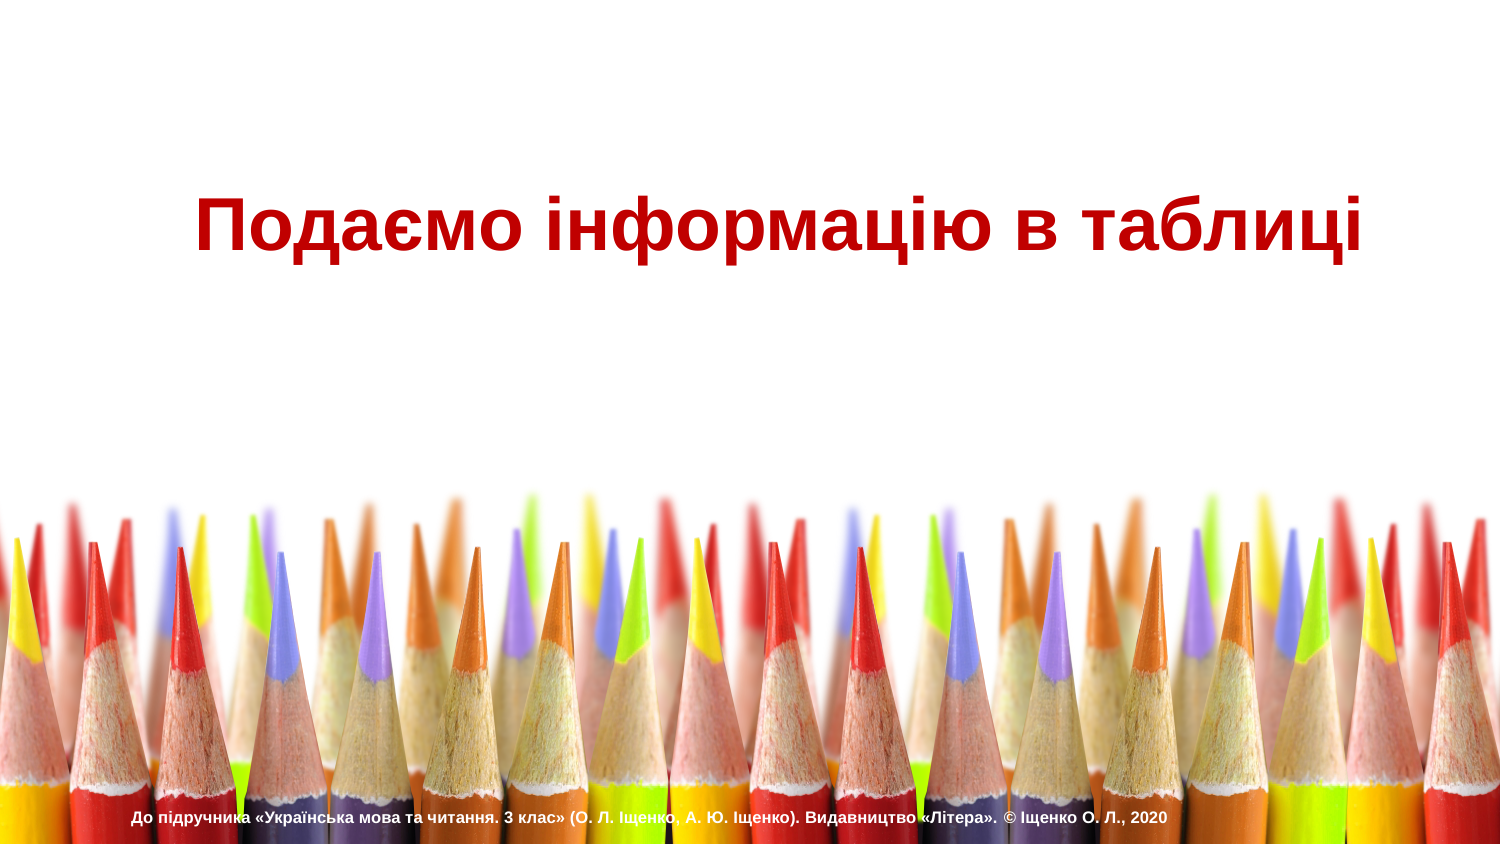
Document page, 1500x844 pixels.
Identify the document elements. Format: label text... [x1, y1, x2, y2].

picture [0, 484, 1500, 844]
list Подаємо інформацію в таблиці [29, 209, 1500, 349]
text_box До підручника «Українська мова та читання. 3 клас» (О. Л. Іщенко, А. Ю. Іщенко). Видавництво «Літера». © Іщенко О. Л., 2020 [0, 799, 1400, 844]
